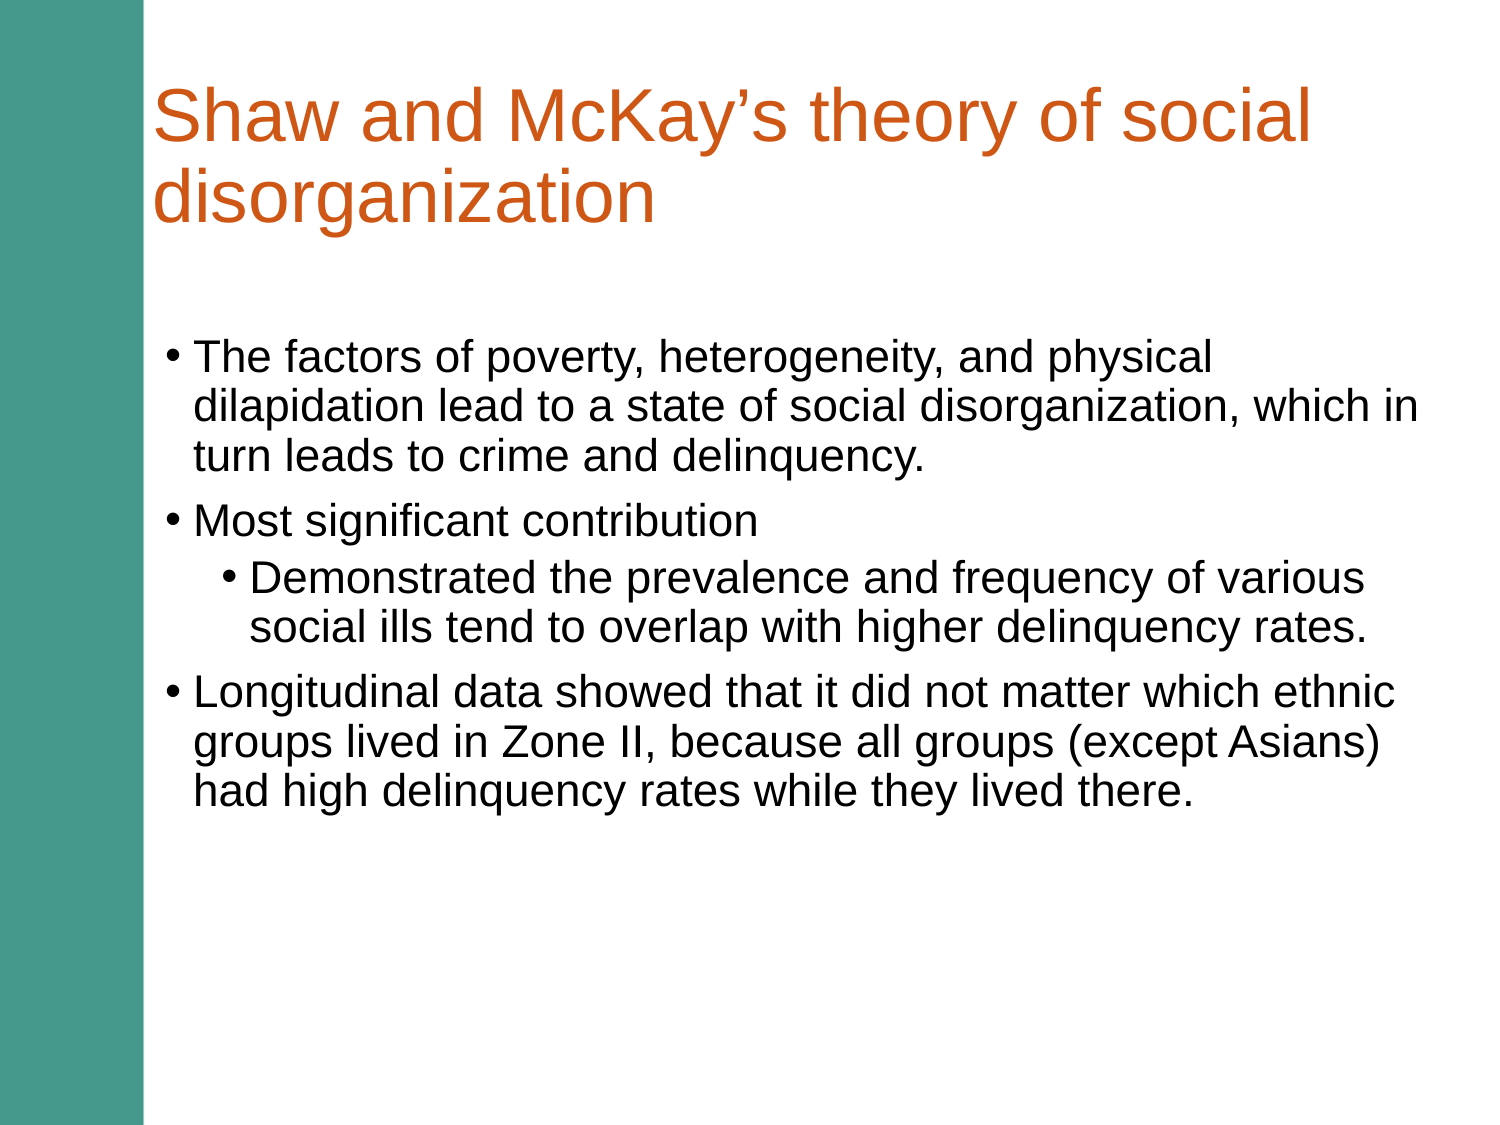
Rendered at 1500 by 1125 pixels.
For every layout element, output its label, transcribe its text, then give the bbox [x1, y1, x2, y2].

title Shaw and McKay’s theory of social disorganization [137, 49, 1432, 267]
picture [0, 0, 1500, 1125]
list The factors of poverty, heterogeneity, and physical dilapidation lead to a state of social disorganization, which in turn leads to crime and delinquency. Most significant contribution Demonstrated the prevalence and frequency of various social ills tend to overlap with higher delinquency rates. Longitudinal data showed that it did not matter which ethnic groups lived in Zone II, because all groups (except Asians) had high delinquency rates while they lived there. [150, 325, 1444, 1039]
